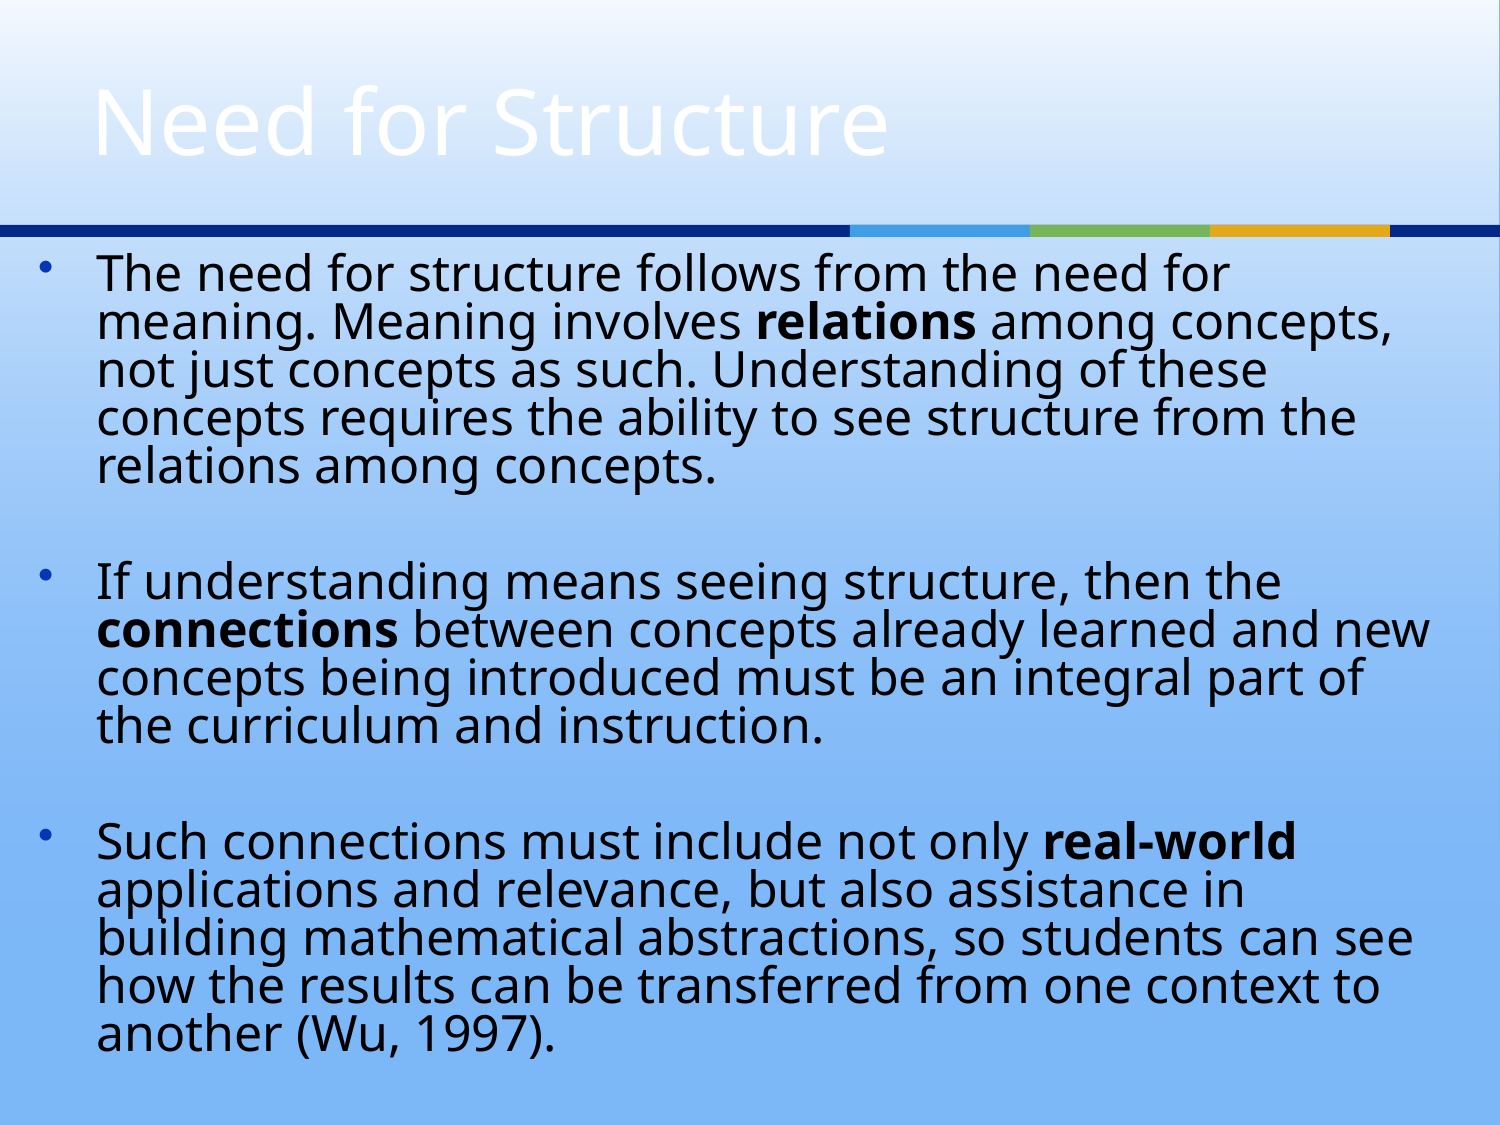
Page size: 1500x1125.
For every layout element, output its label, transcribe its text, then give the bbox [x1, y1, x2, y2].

title Need for Structure [75, 24, 1425, 213]
list The need for structure follows from the need for meaning. Meaning involves relations among concepts, not just concepts as such. Understanding of these concepts requires the ability to see structure from the relations among concepts. If understanding means seeing structure, then the connections between concepts already learned and new concepts being introduced must be an integral part of the curriculum and instruction. Such connections must include not only real-world applications and relevance, but also assistance in building mathematical abstractions, so students can see how the results can be transferred from one context to another (Wu, 1997). [24, 246, 1463, 1063]
